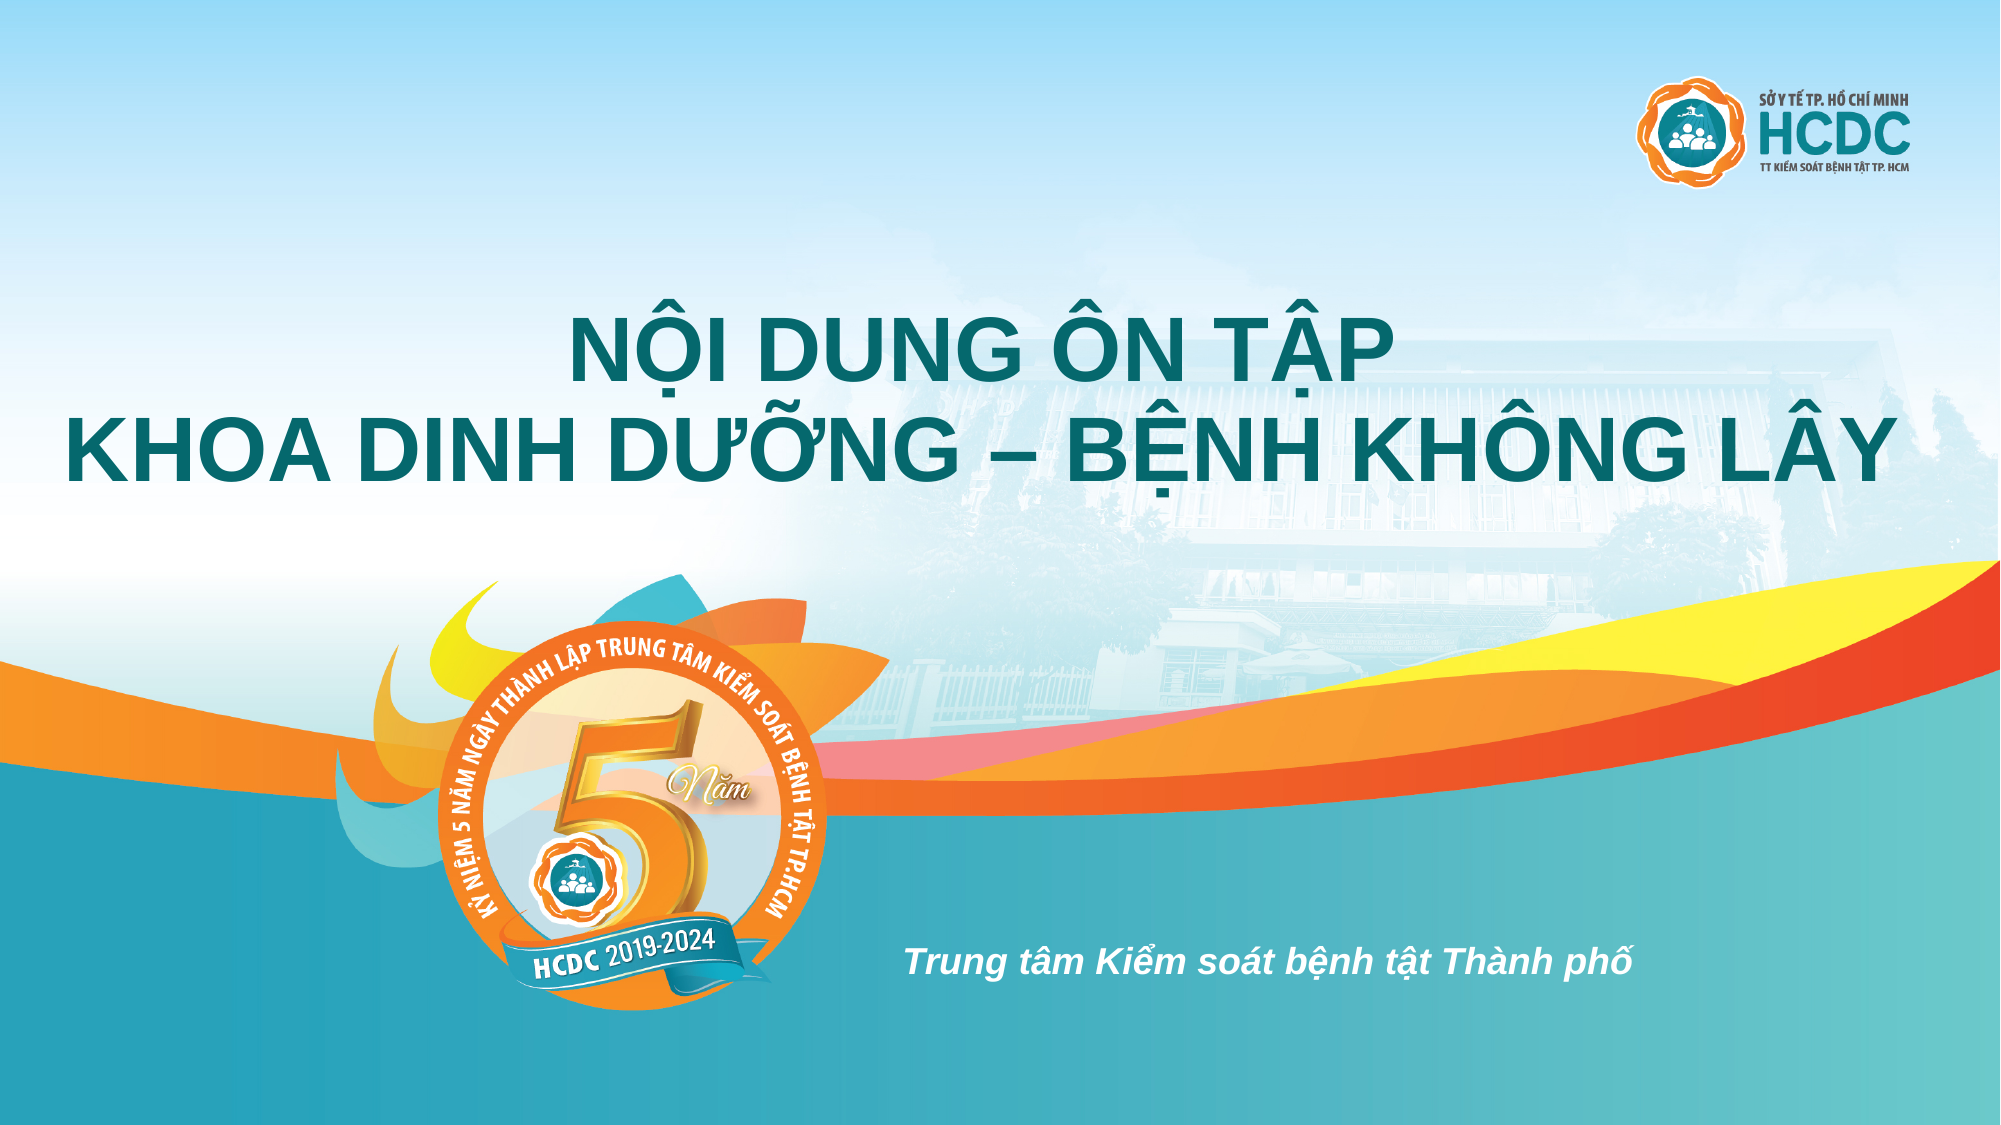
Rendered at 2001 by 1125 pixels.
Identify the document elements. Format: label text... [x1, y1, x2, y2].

title NỘI DUNG ÔN TẬP KHOA DINH DƯỠNG – BỆNH KHÔNG LÂY [0, 220, 1984, 509]
subtitle Trung tâm Kiểm soát bệnh tật Thành phố [887, 853, 2000, 1125]
picture [0, 0, 2001, 1125]
